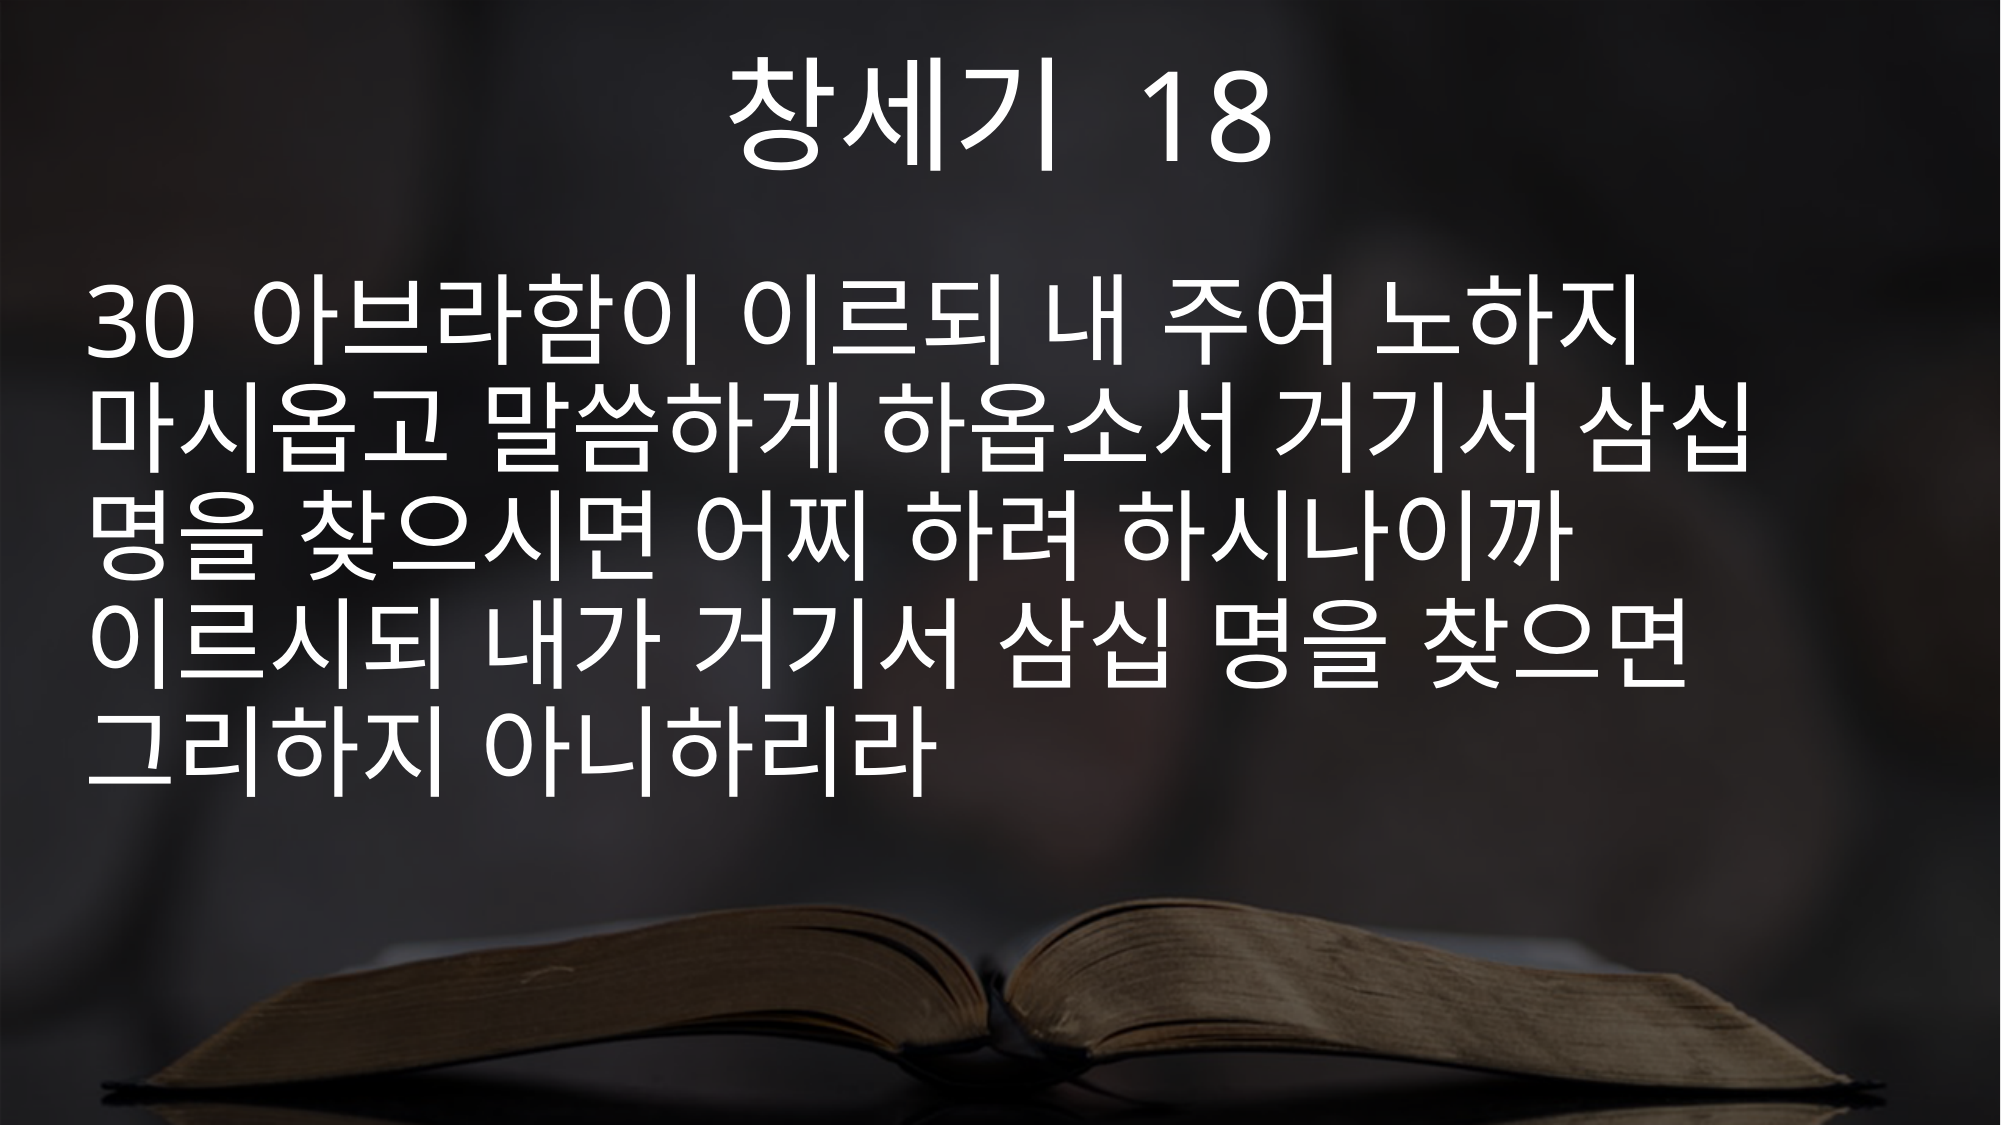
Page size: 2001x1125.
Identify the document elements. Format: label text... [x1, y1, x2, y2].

picture [0, 0, 2001, 1125]
list 30 아브라함이 이르되 내 주여 노하지 마시옵고 말씀하게 하옵소서 거기서 삼십 명을 찾으시면 어찌 하려 하시나이까 이르시되 내가 거기서 삼십 명을 찾으면 그리하지 아니하리라 [69, 263, 1953, 423]
footer 창세기 18 [0, 32, 2000, 192]
